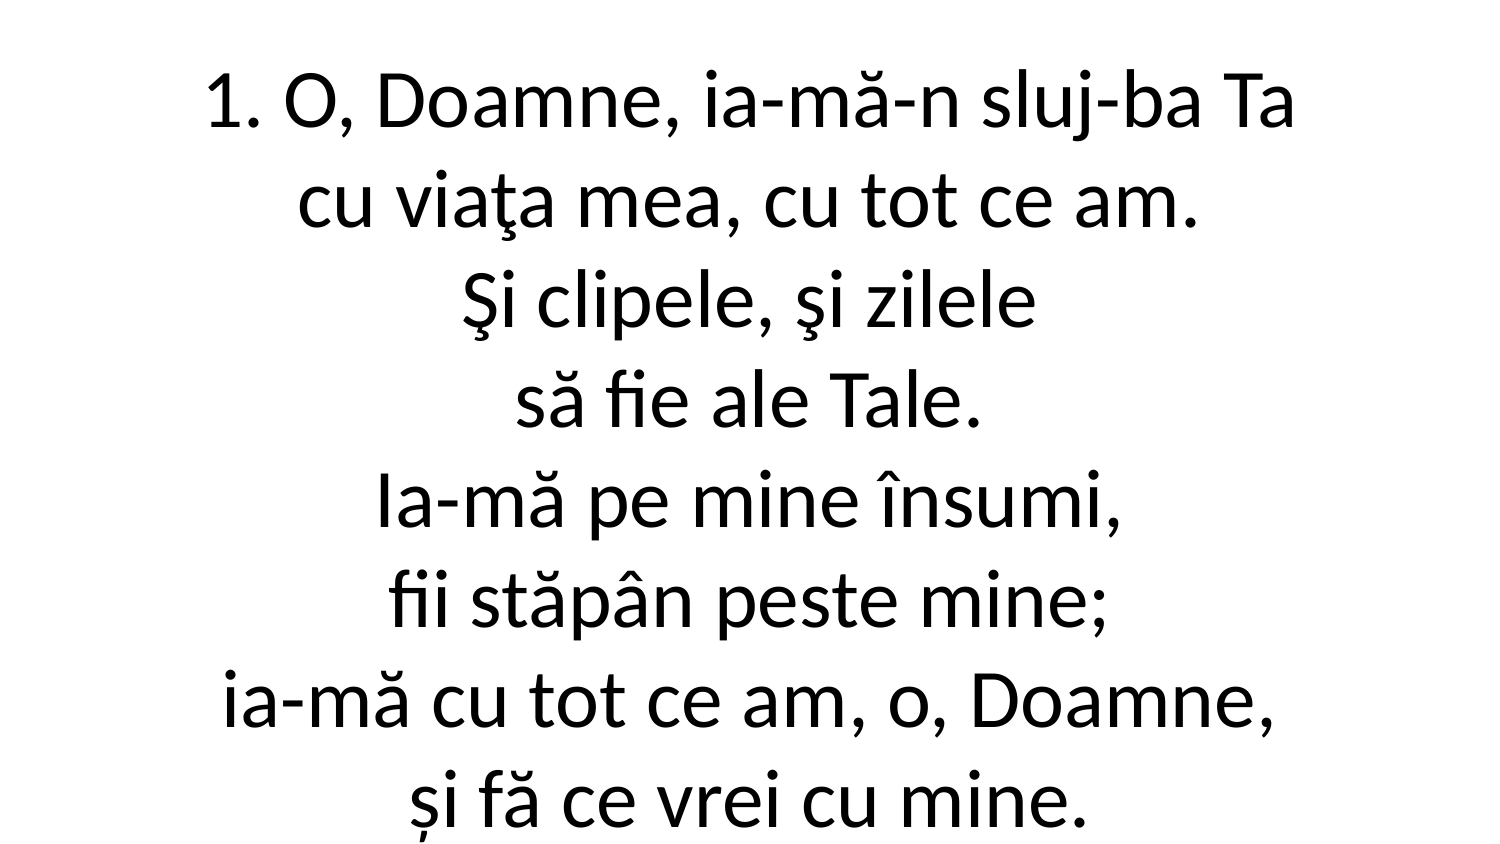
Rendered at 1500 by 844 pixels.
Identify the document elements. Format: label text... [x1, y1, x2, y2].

text_box 1. O, Doamne, ia-mă-n sluj-ba Ta cu viaţa mea, cu tot ce am. Şi clipele, şi zilele să fie ale Tale. Ia-mă pe mine însumi, fii stăpân peste mine; ia-mă cu tot ce am, o, Doamne, și fă ce vrei cu mine. [186, 0, 1314, 844]
